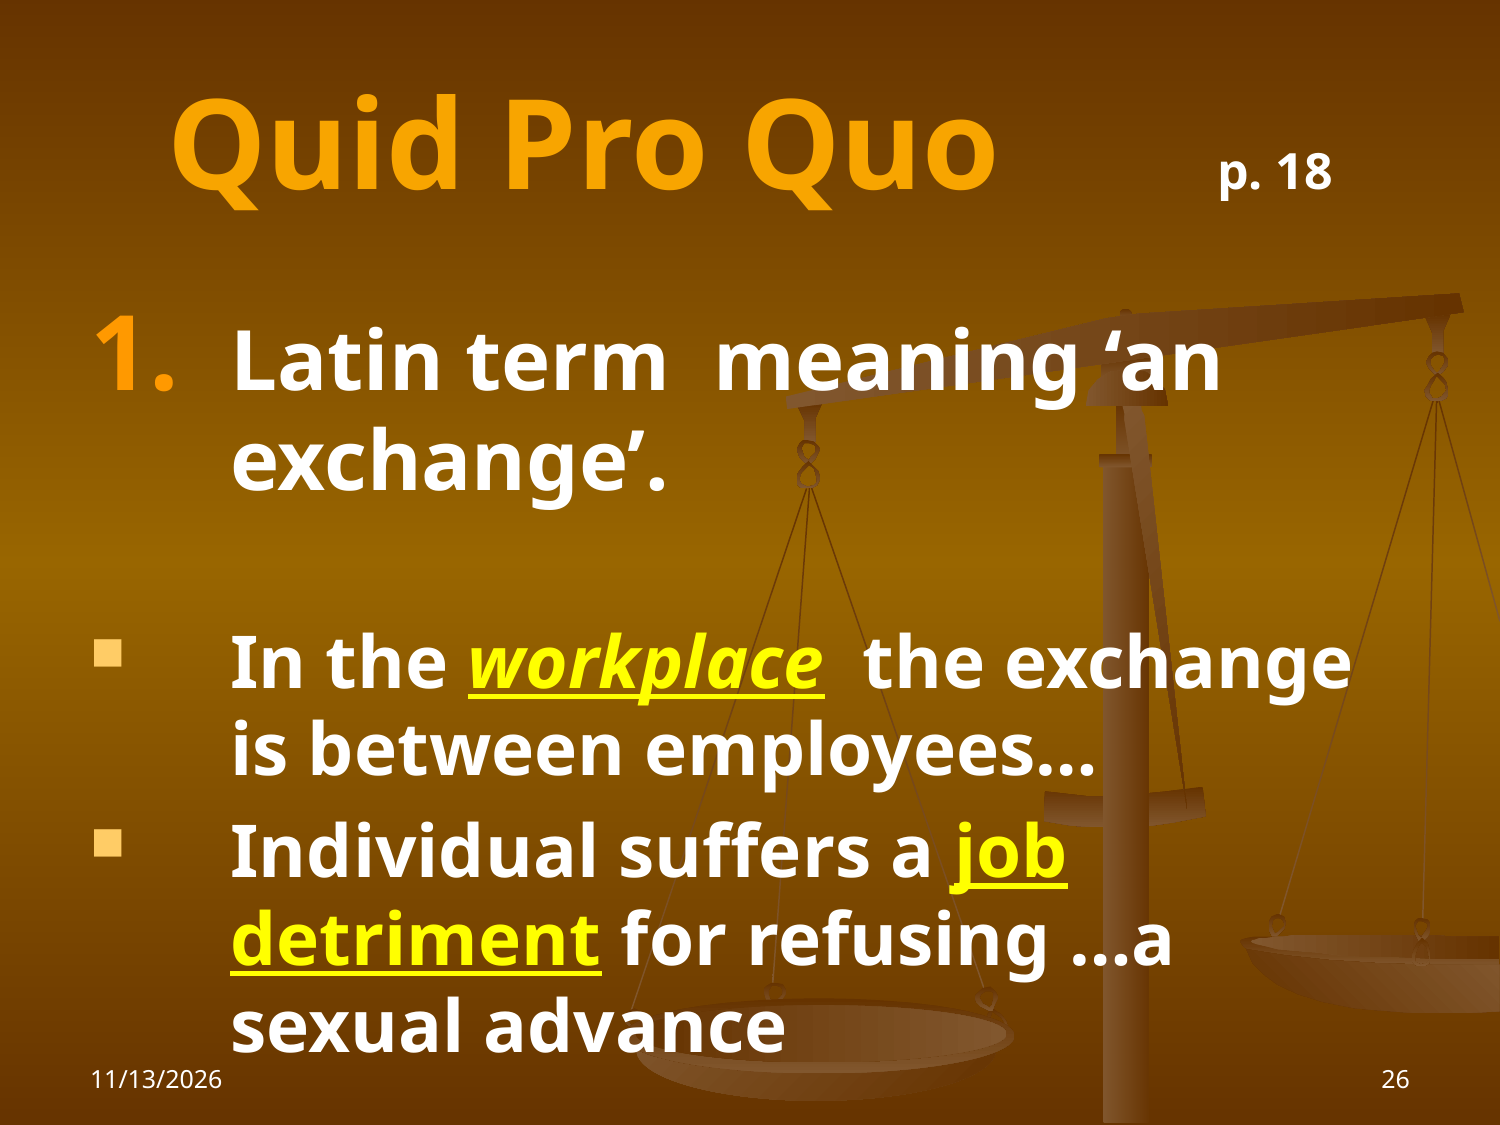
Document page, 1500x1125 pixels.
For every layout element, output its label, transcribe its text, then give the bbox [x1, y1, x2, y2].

title Quid Pro Quo p. 18 [74, 45, 1426, 234]
list Latin term meaning ‘an exchange’. In the workplace the exchange is between employees… Individual suffers a job detriment for refusing …a sexual advance [74, 299, 1426, 1038]
slide_number 26 [1074, 1038, 1426, 1106]
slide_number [74, 1038, 426, 1106]
